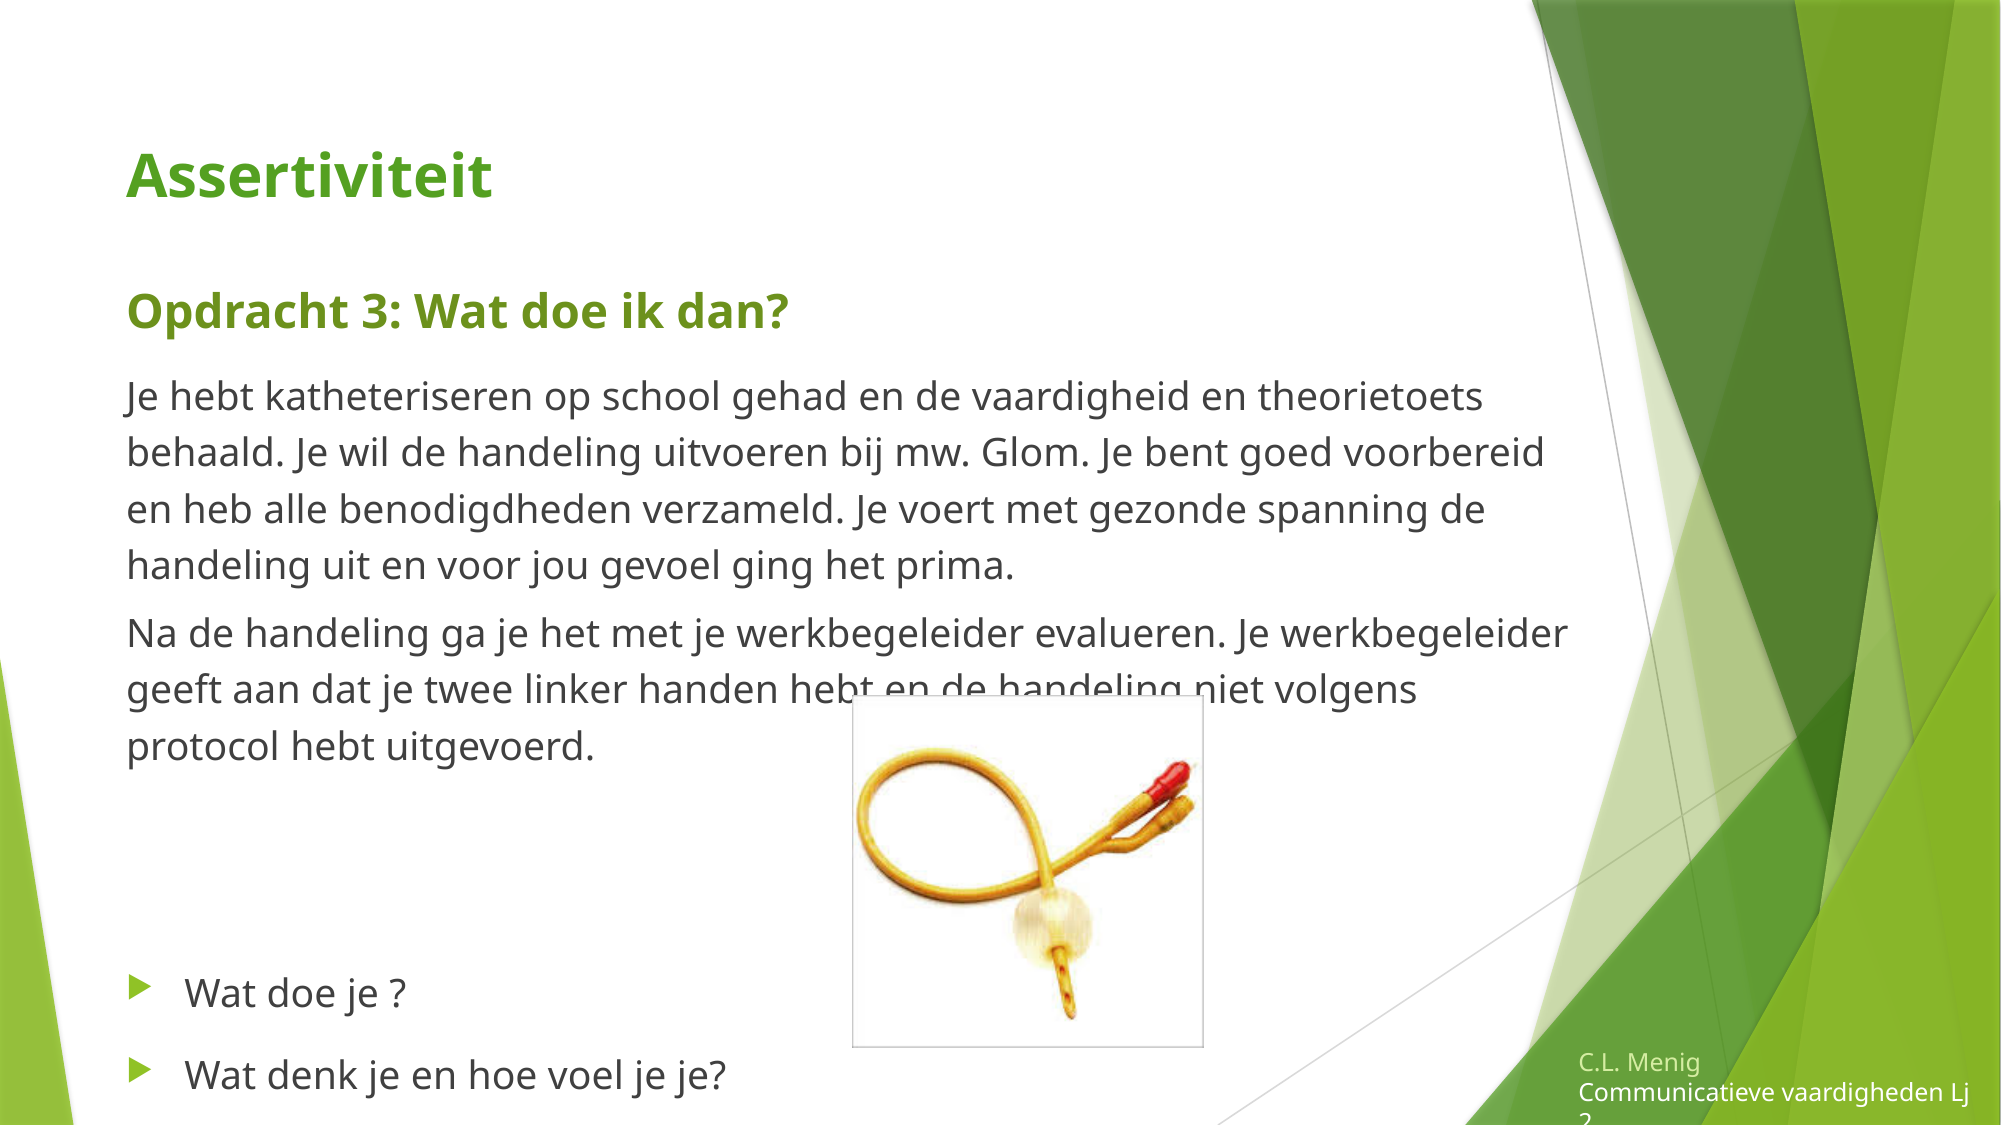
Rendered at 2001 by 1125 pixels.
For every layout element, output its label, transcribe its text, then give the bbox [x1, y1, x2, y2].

list Je hebt katheteriseren op school gehad en de vaardigheid en theorietoets behaald. Je wil de handeling uitvoeren bij mw. Glom. Je bent goed voorbereid en heb alle benodigdheden verzameld. Je voert met gezonde spanning de handeling uit en voor jou gevoel ging het prima. Na de handeling ga je het met je werkbegeleider evalueren. Je werkbegeleider geeft aan dat je twee linker handen hebt en de handeling niet volgens protocol hebt uitgevoerd. Wat doe je ? Wat denk je en hoe voel je je? [111, 354, 1594, 1110]
text_box C.L. Menig Communicatieve vaardigheden Lj 2 [1563, 1038, 2000, 1125]
text_box Assertiviteit Opdracht 3: Wat doe ik dan? [111, 129, 1522, 347]
picture [851, 695, 1205, 1048]
